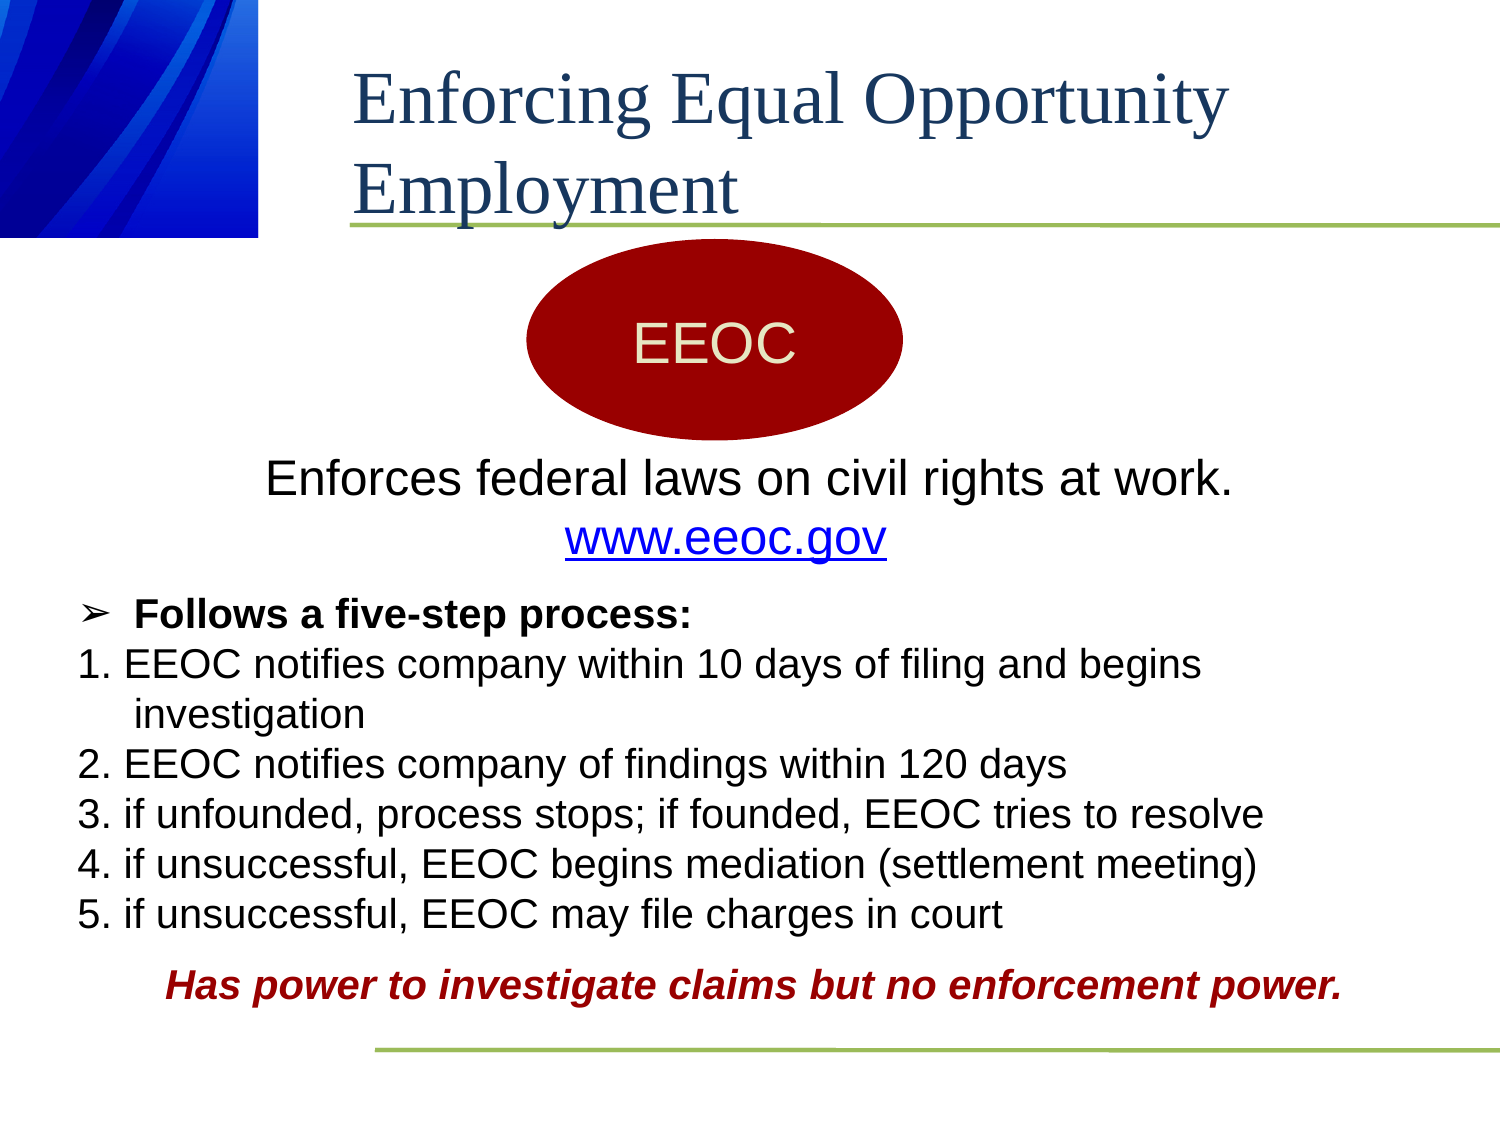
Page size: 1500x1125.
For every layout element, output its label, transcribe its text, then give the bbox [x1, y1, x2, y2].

picture [0, 0, 259, 238]
slide_number [1074, 1042, 1425, 1103]
text_box EEOC [527, 239, 903, 437]
list Follows a five-step process: 1. EEOC notifies company within 10 days of filing and begins investigation 2. EEOC notifies company of findings within 120 days 3. if unfounded, process stops; if founded, EEOC tries to resolve 4. if unsuccessful, EEOC begins mediation (settlement meeting) 5. if unsuccessful, EEOC may file charges in court [62, 279, 1413, 952]
title Enforcing Equal Opportunity Employment [337, 45, 1425, 233]
text_box Has power to investigate claims but no enforcement power. [149, 949, 1363, 1015]
text_box Enforces federal laws on civil rights at work. www.eeoc.gov [249, 437, 1275, 574]
